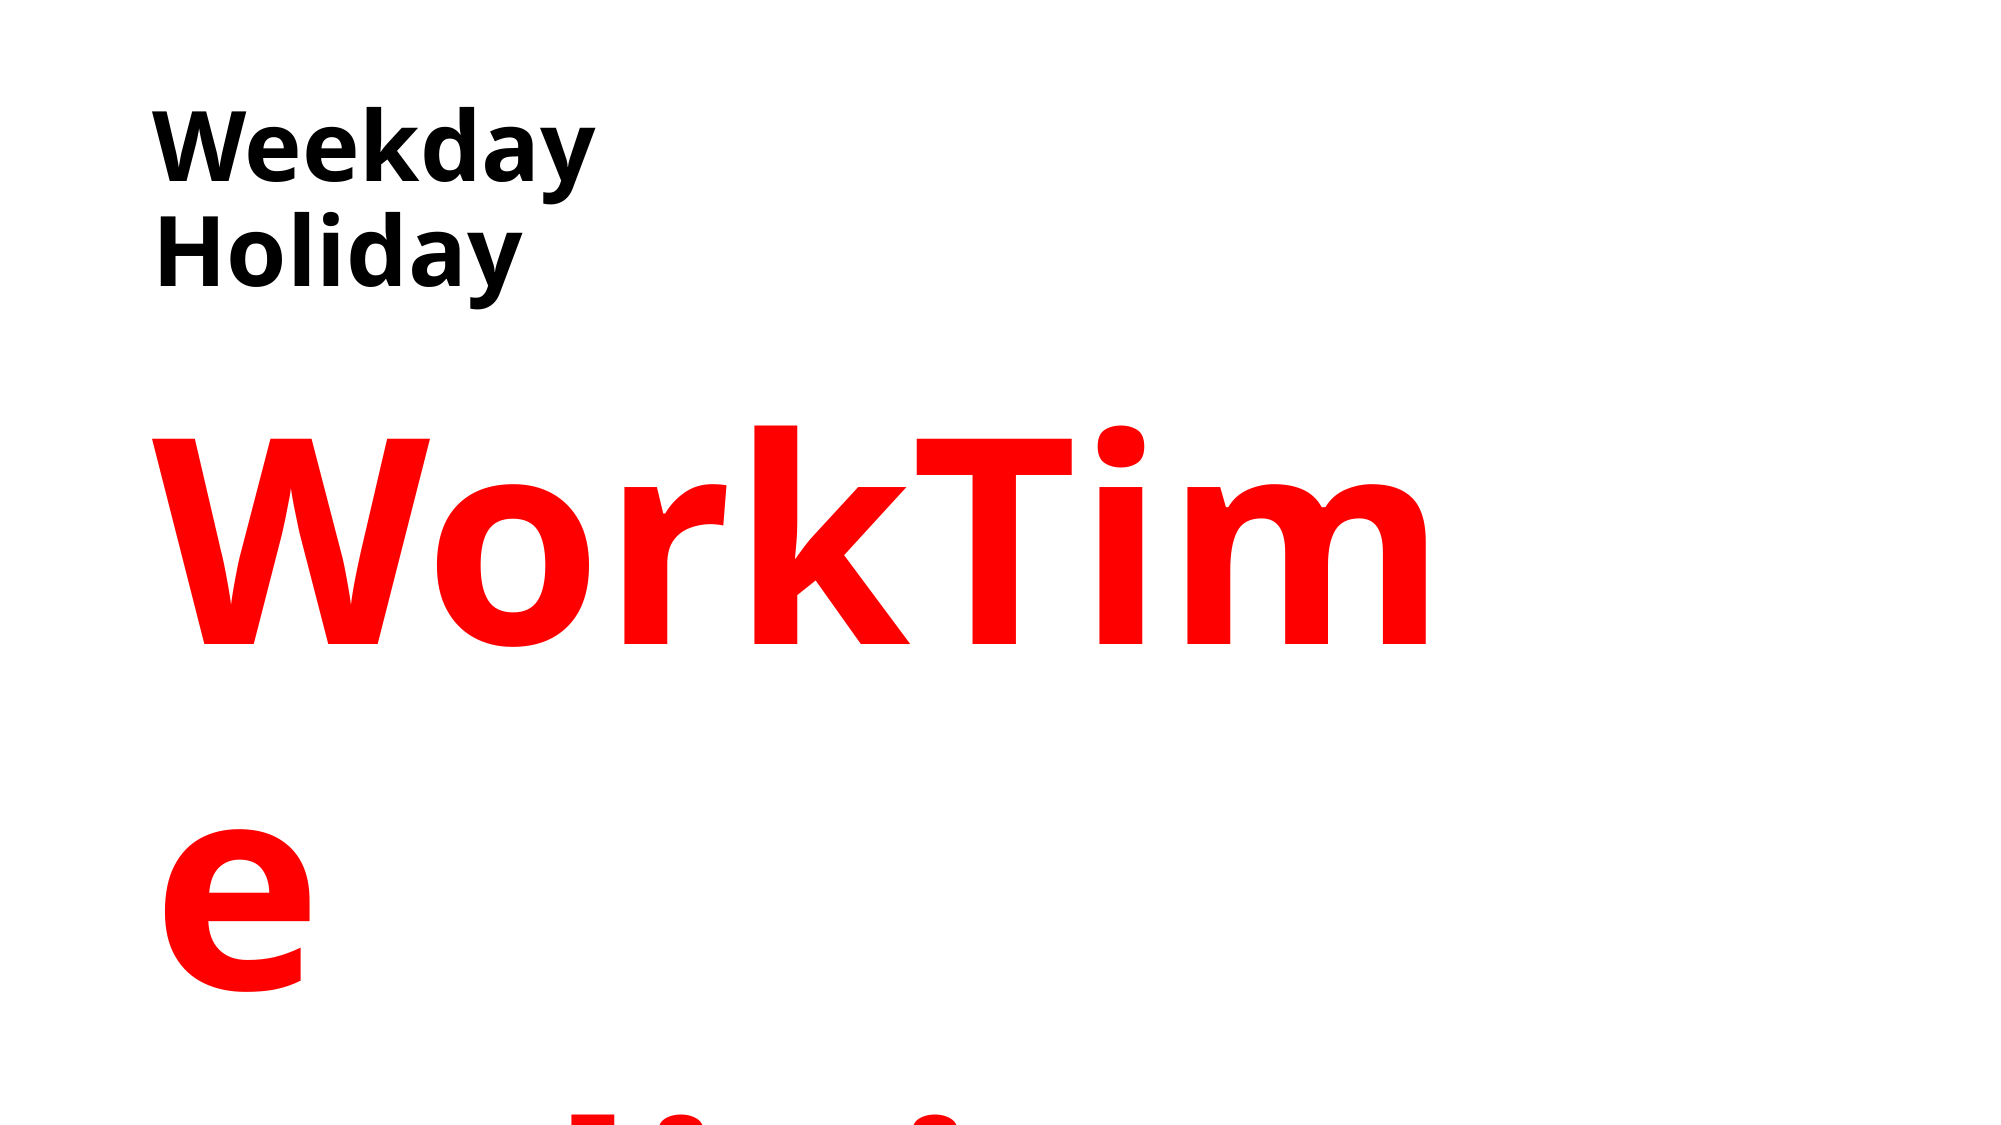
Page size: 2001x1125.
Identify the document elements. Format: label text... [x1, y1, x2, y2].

title Weekday Holiday [137, 55, 650, 349]
text_box WorkTime HoliTime [137, 349, 1548, 1125]
